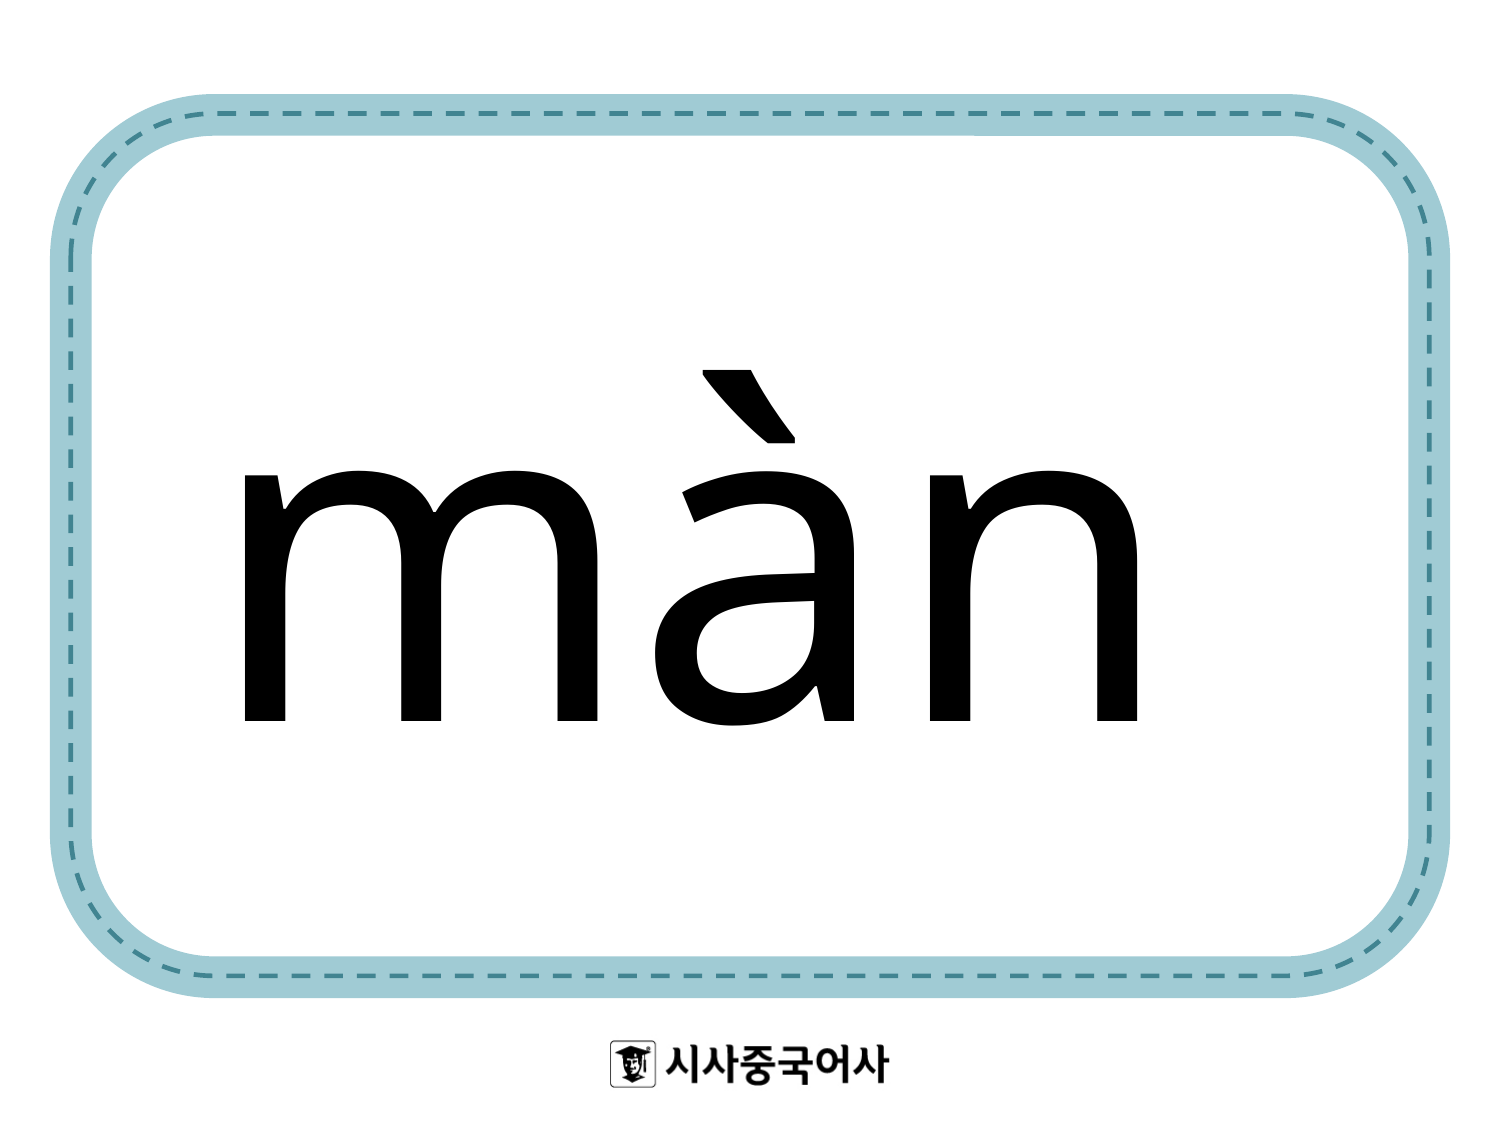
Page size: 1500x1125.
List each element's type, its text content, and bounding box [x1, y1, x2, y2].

picture [602, 1034, 898, 1094]
text_box màn [145, 207, 1354, 870]
